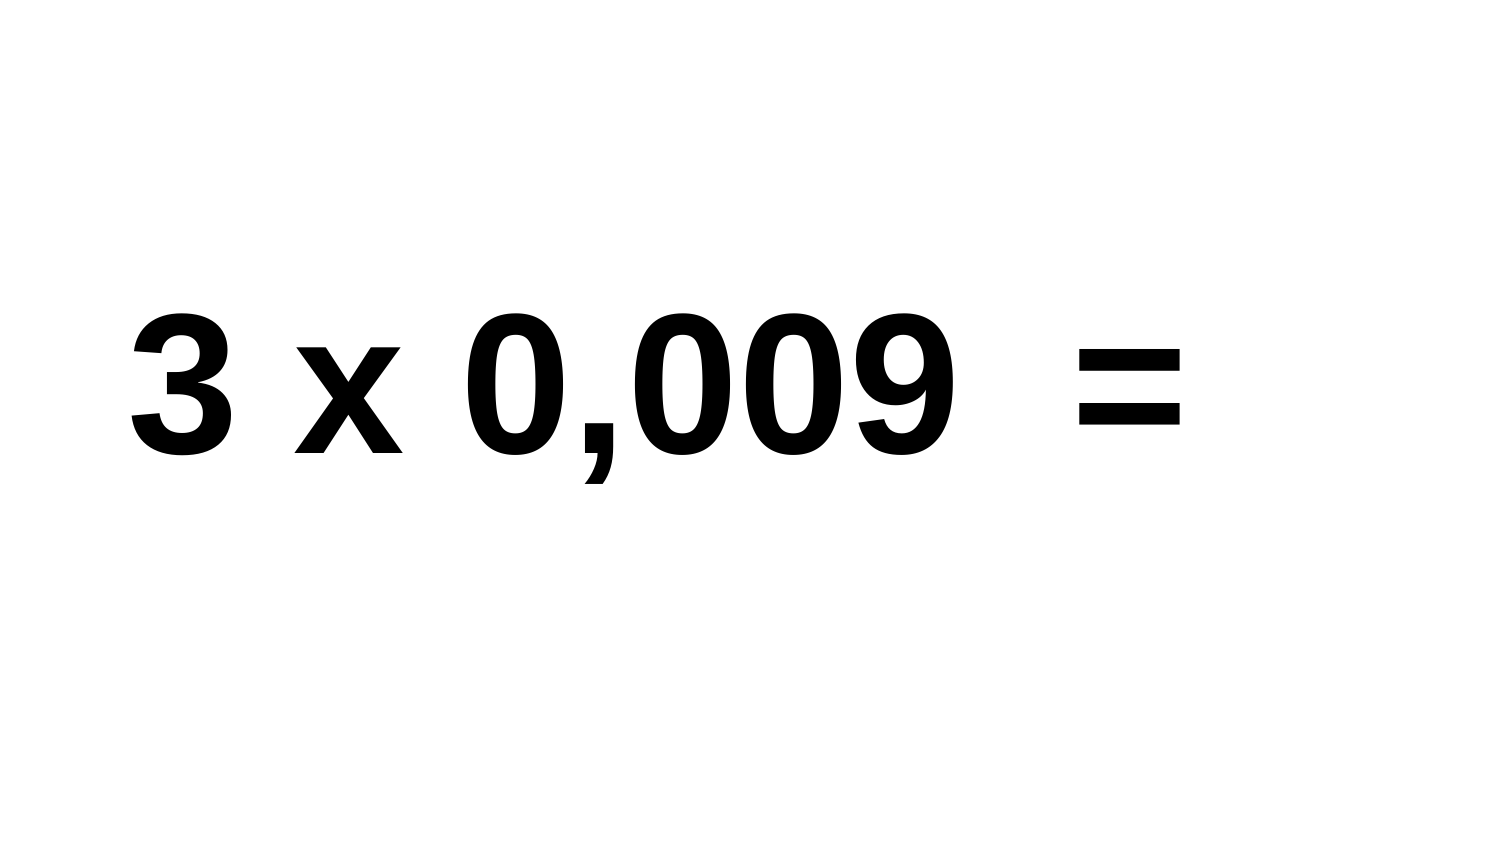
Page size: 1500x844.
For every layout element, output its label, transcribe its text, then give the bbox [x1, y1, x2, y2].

text_box 3 x 0,009 = [112, 318, 1388, 509]
